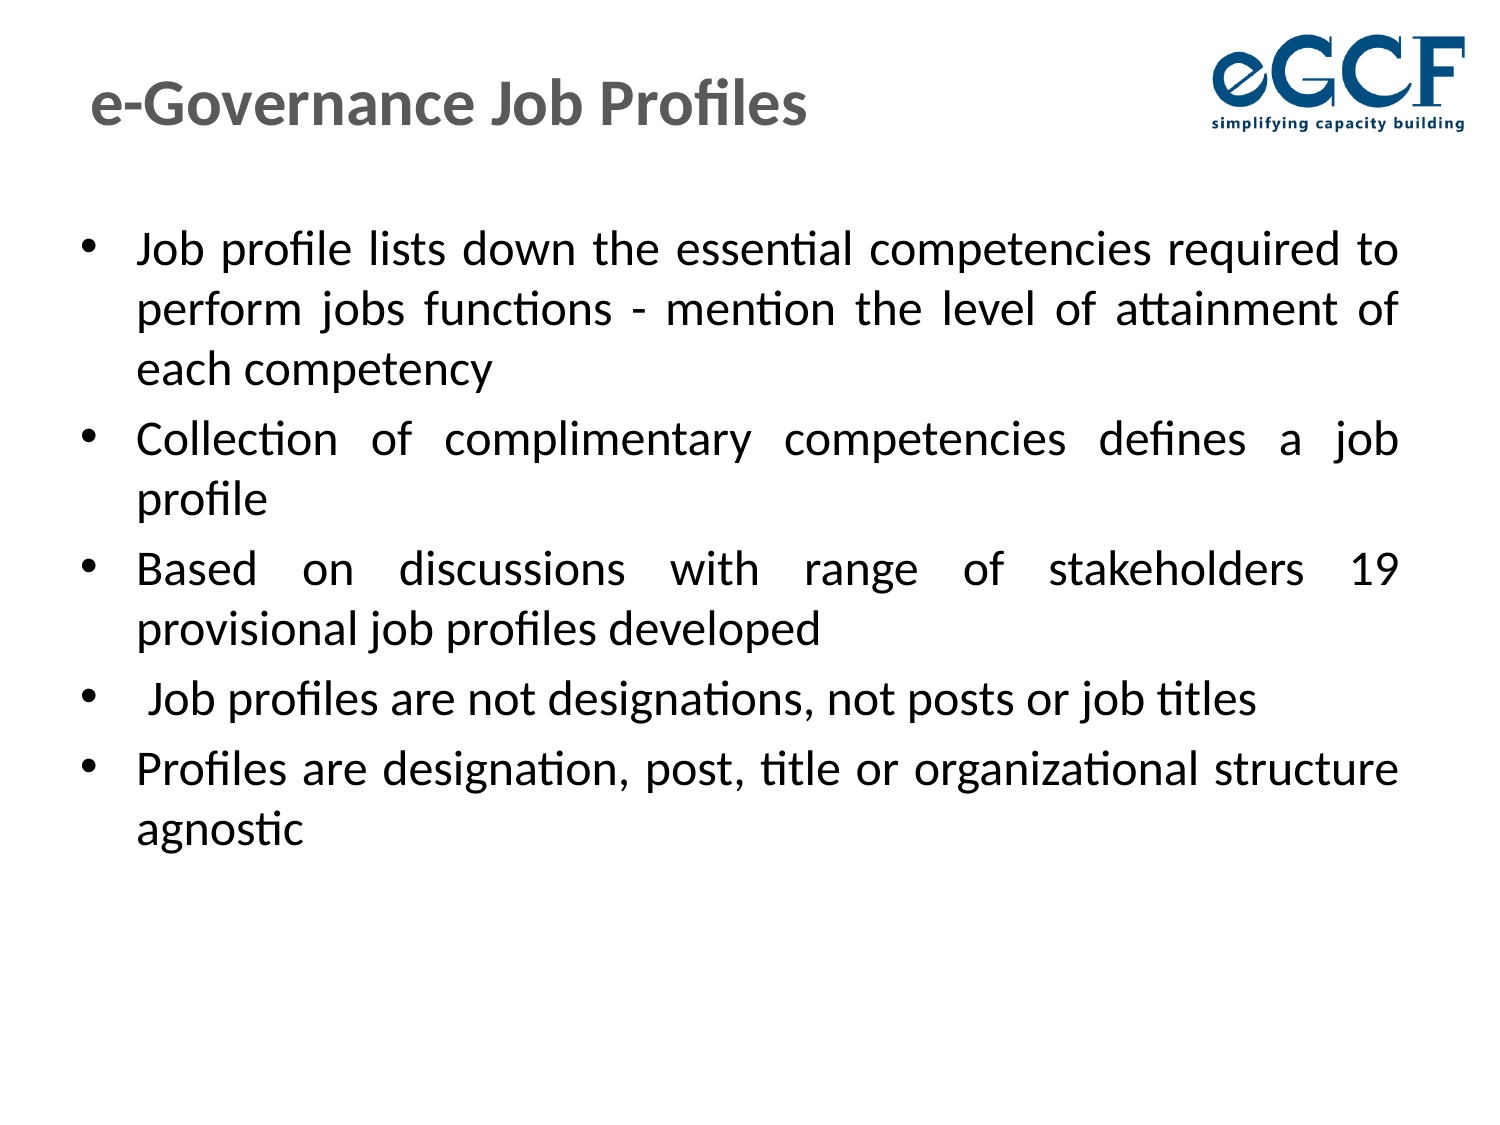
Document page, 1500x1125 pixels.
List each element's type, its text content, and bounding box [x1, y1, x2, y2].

title e-Governance Job Profiles [75, 45, 1425, 233]
list Job profile lists down the essential competencies required to perform jobs functions - mention the level of attainment of each competency Collection of complimentary competencies defines a job profile Based on discussions with range of stakeholders 19 provisional job profiles developed Job profiles are not designations, not posts or job titles Profiles are designation, post, title or organizational structure agnostic [64, 208, 1415, 951]
picture [1194, 0, 1479, 151]
